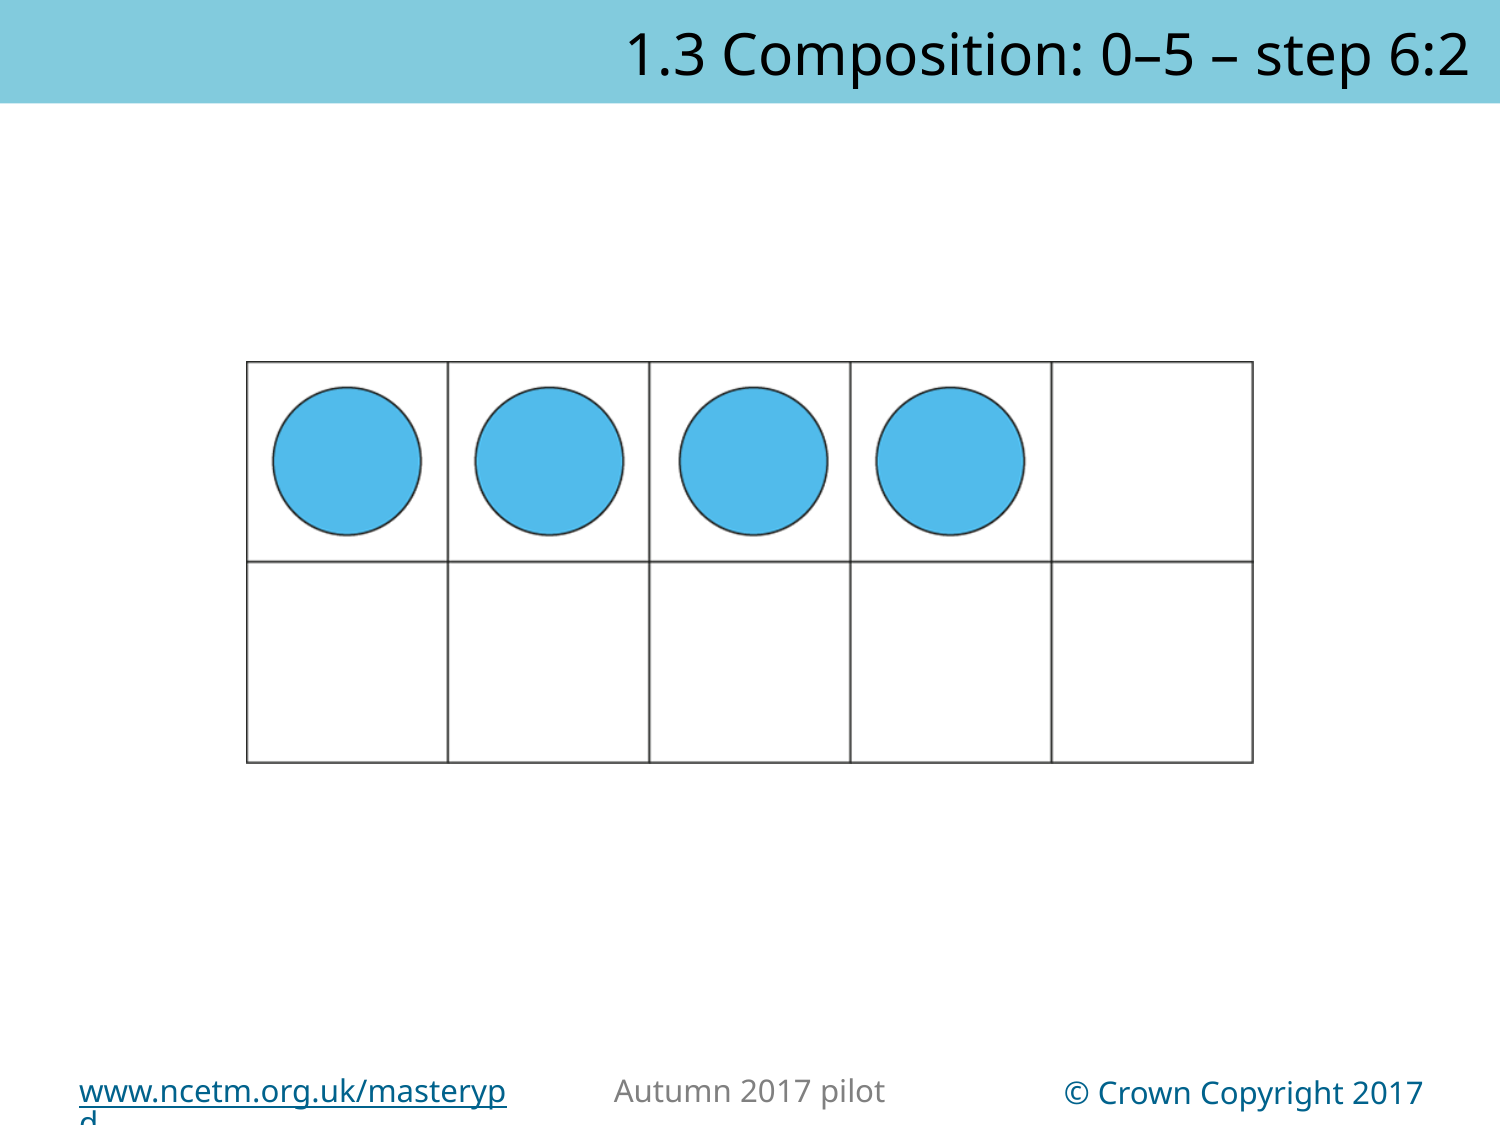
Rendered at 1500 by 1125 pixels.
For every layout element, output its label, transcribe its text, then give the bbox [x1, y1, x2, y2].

list 1.3 Composition: 0–5 – step 6:2 [0, 0, 1500, 104]
picture [246, 360, 1254, 765]
